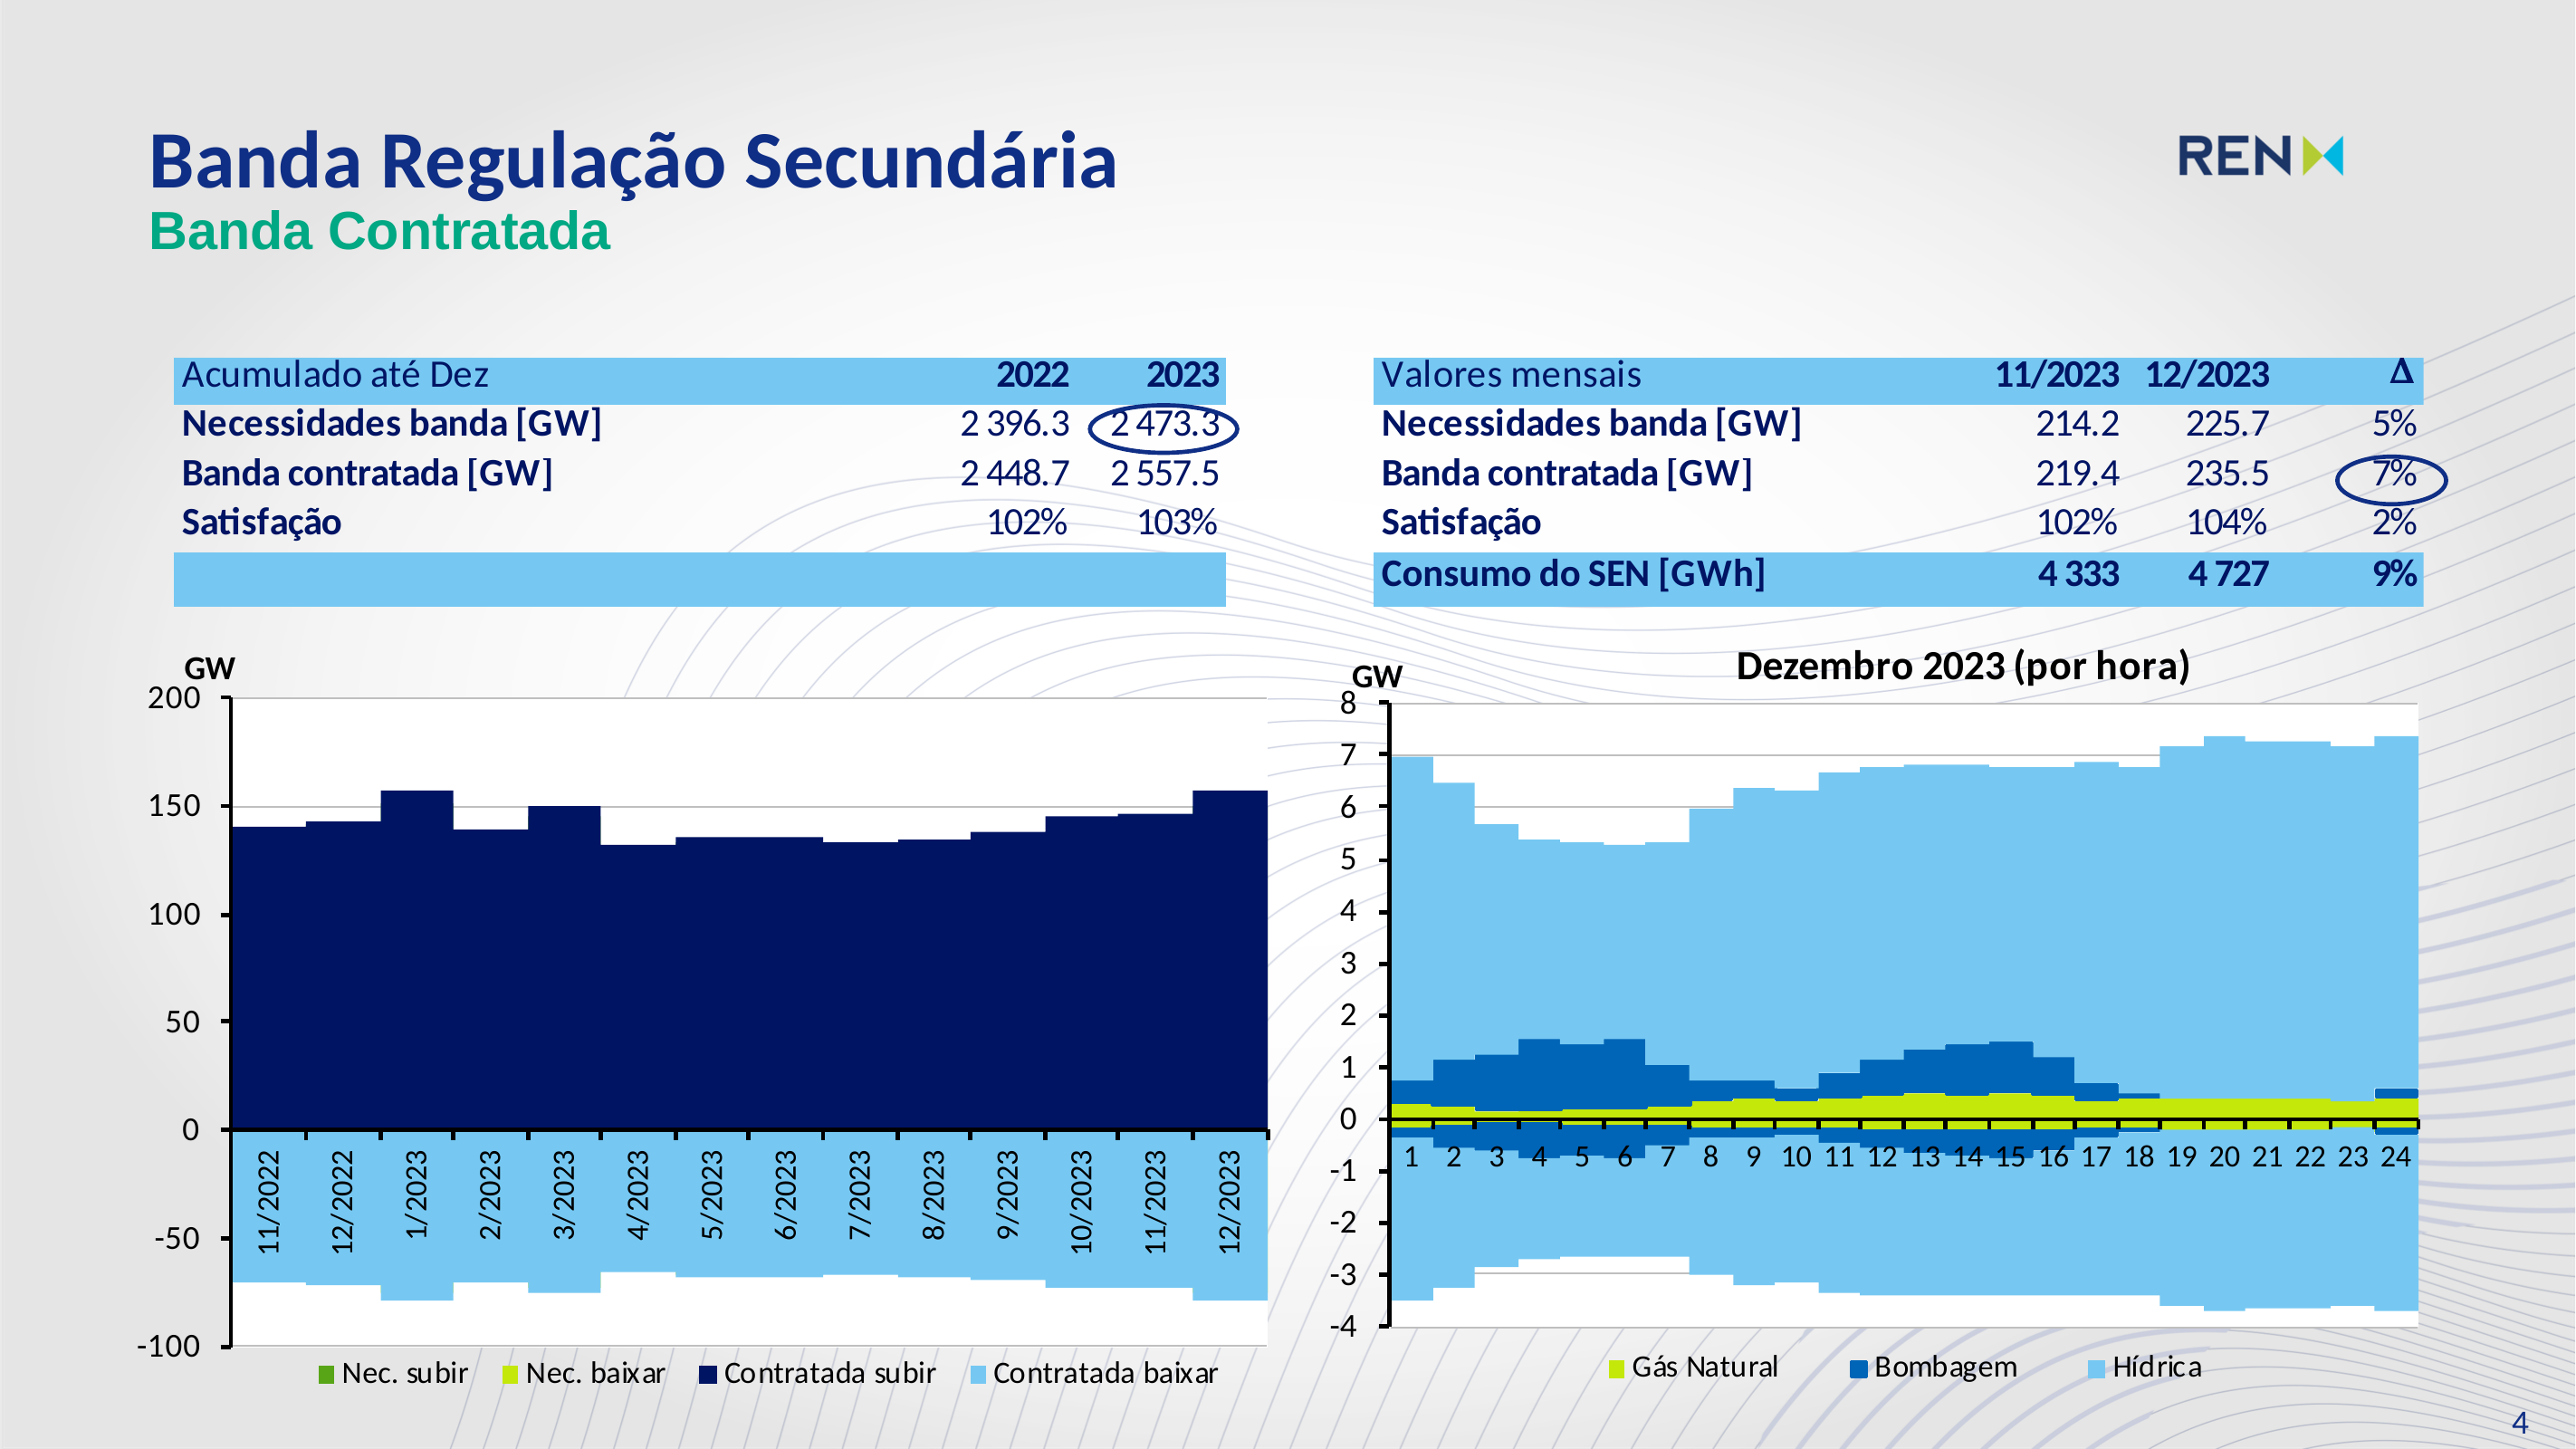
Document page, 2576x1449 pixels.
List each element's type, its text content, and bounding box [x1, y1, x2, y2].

list Banda Regulação Secundária [148, 117, 1319, 203]
text_box [2427, 461, 2447, 500]
list Banda Contratada [148, 203, 1319, 262]
text_box 4 [2466, 1394, 2575, 1448]
picture [0, 0, 2576, 1449]
